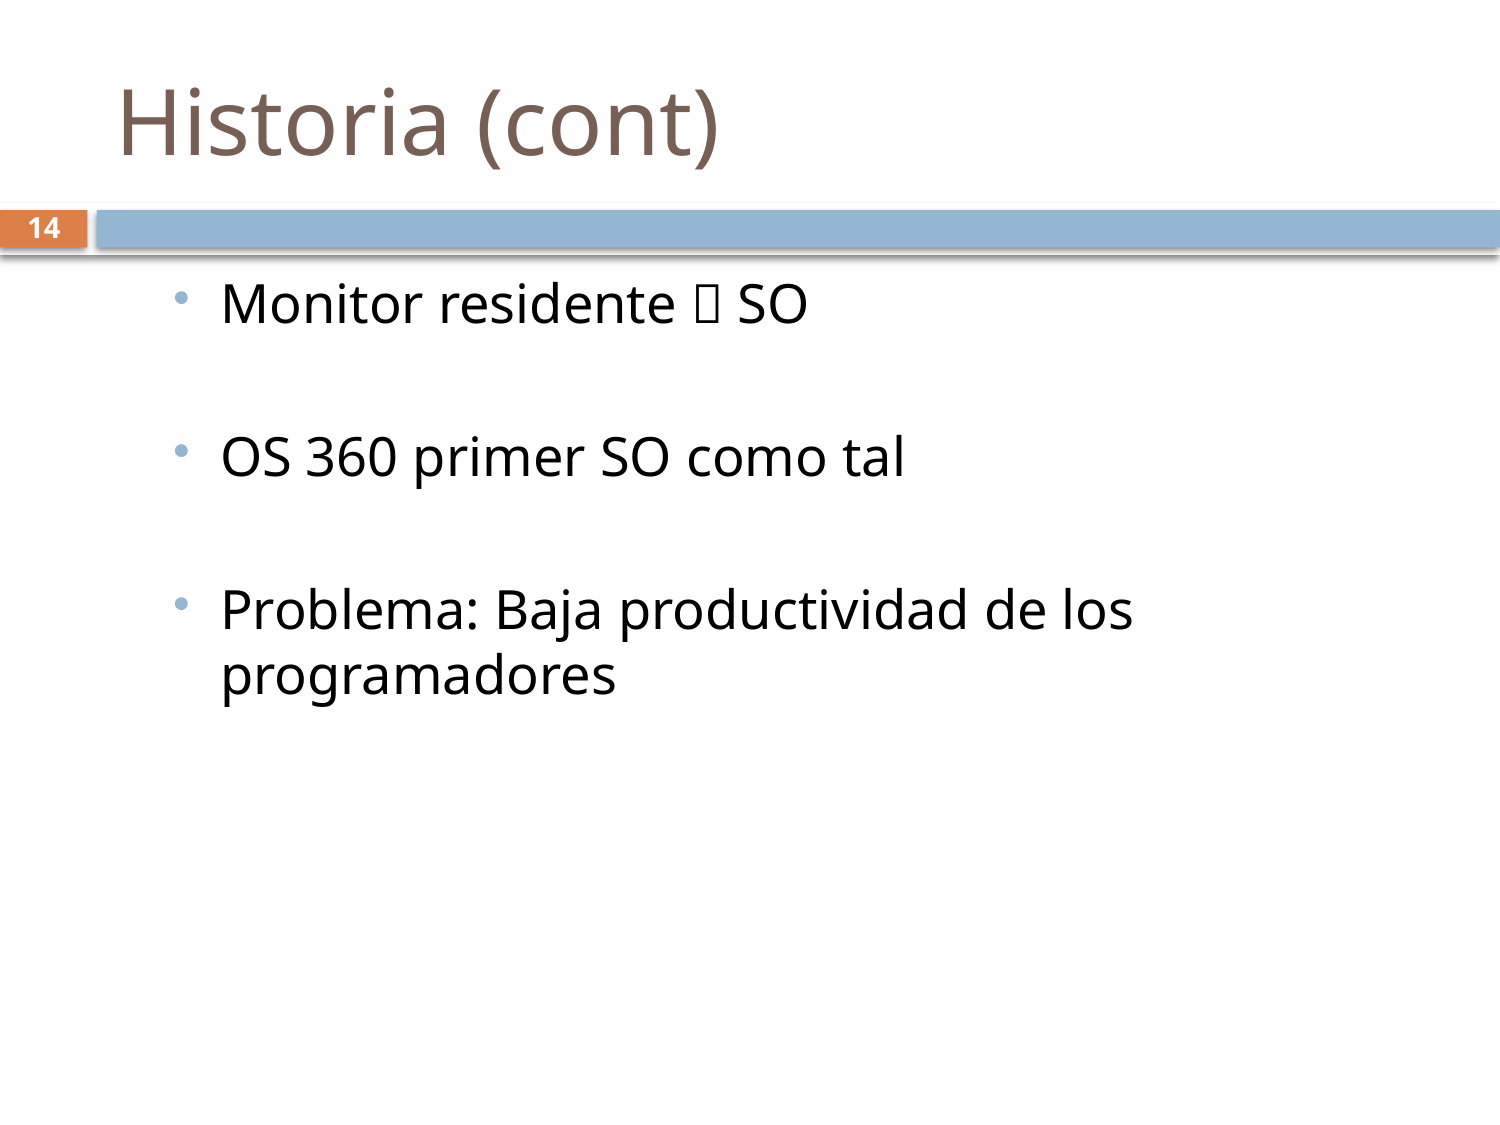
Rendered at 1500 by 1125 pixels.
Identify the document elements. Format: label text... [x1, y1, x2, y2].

title Historia (cont) [100, 37, 1438, 200]
slide_number 14 [0, 208, 88, 249]
list Monitor residente  SO OS 360 primer SO como tal Problema: Baja productividad de los programadores [100, 262, 1438, 1000]
